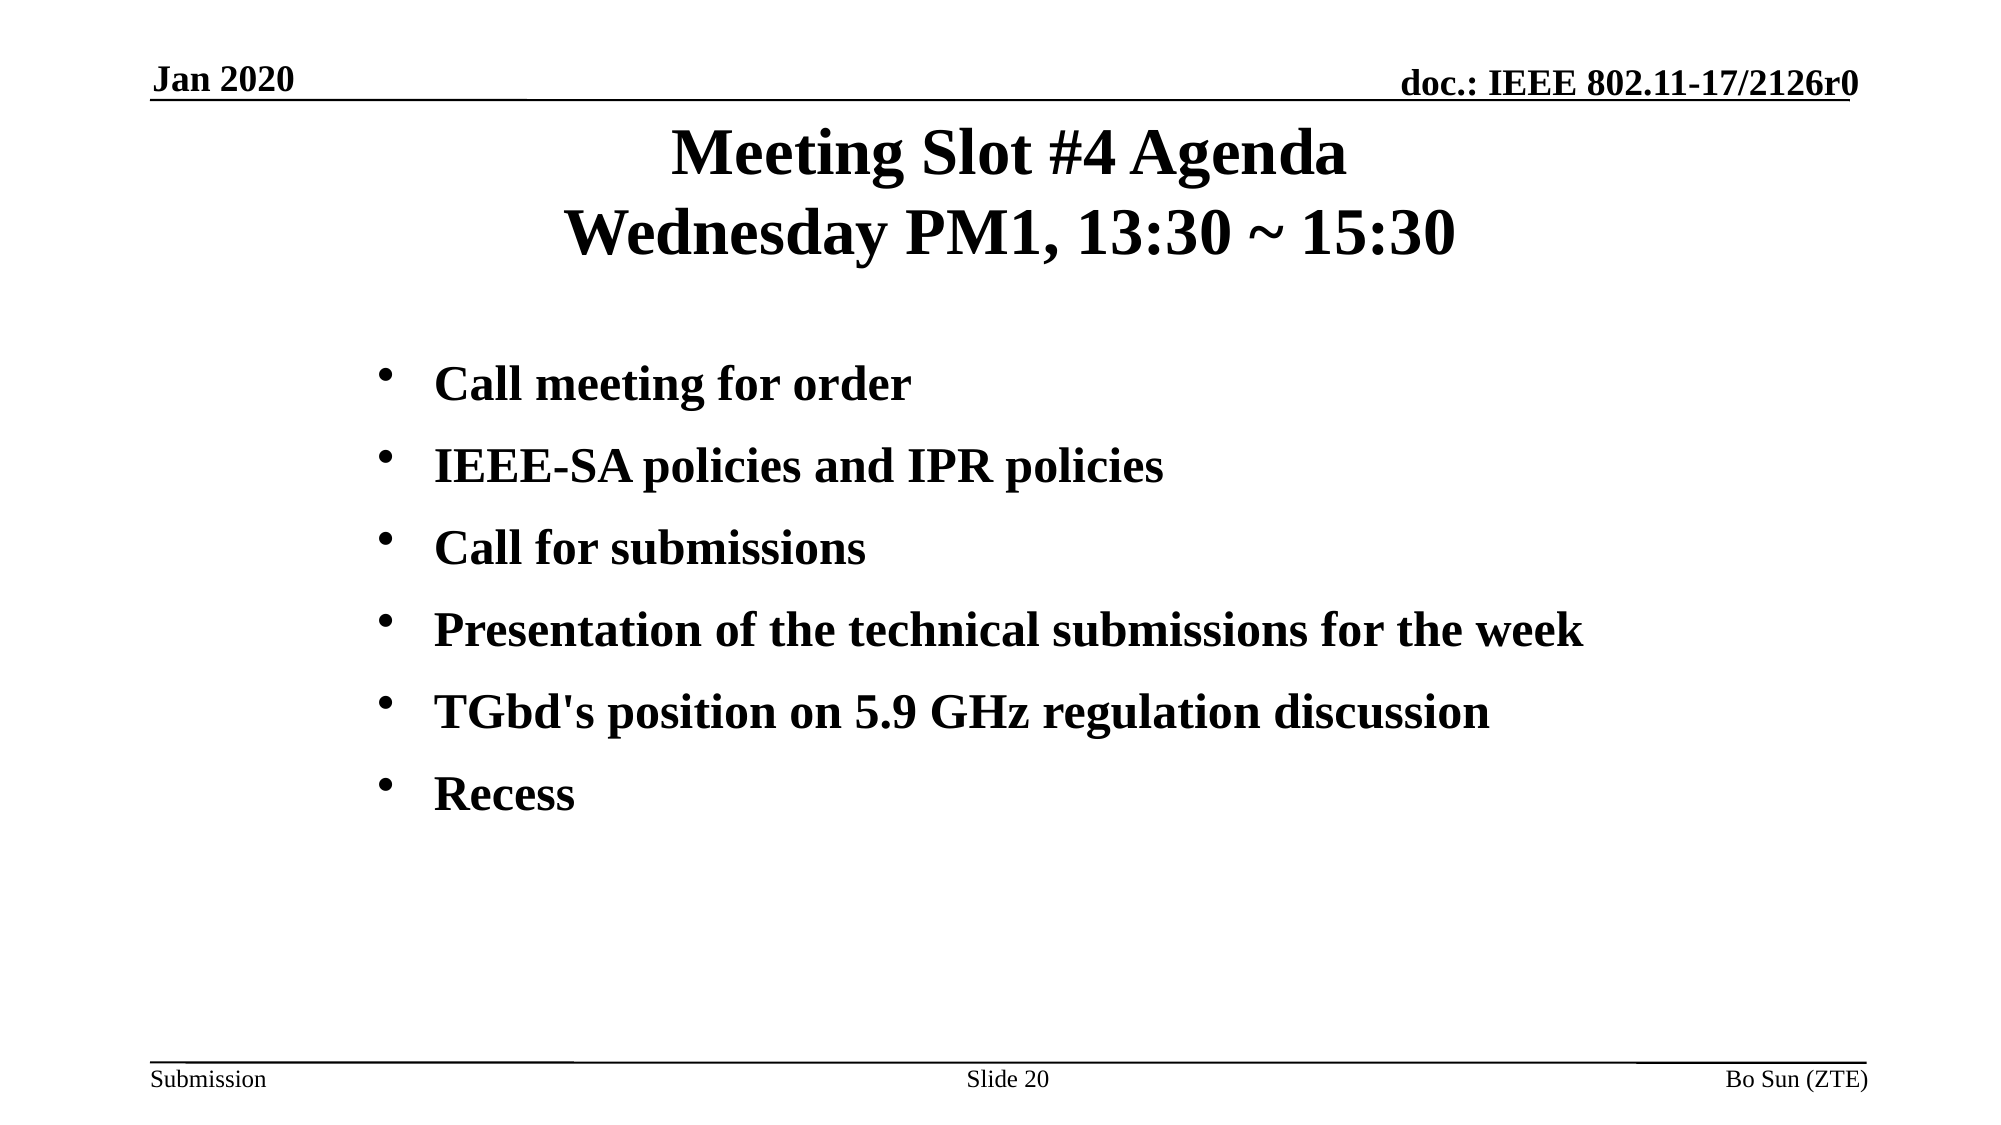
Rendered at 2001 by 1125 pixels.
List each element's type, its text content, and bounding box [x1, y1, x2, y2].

slide_number Slide [949, 1061, 1067, 1123]
title Meeting Slot #4 Agenda Wednesday PM1, 13:30 ~ 15:30 [152, 99, 1869, 276]
text_box Call meeting for order IEEE-SA policies and IPR policies Call for submissions Presentation of the technical submissions for the week TGbd's position on 5.9 GHz regulation discussion Recess [362, 331, 1638, 1025]
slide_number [152, 54, 563, 100]
footer Bo Sun (ZTE) [1171, 1061, 1869, 1093]
